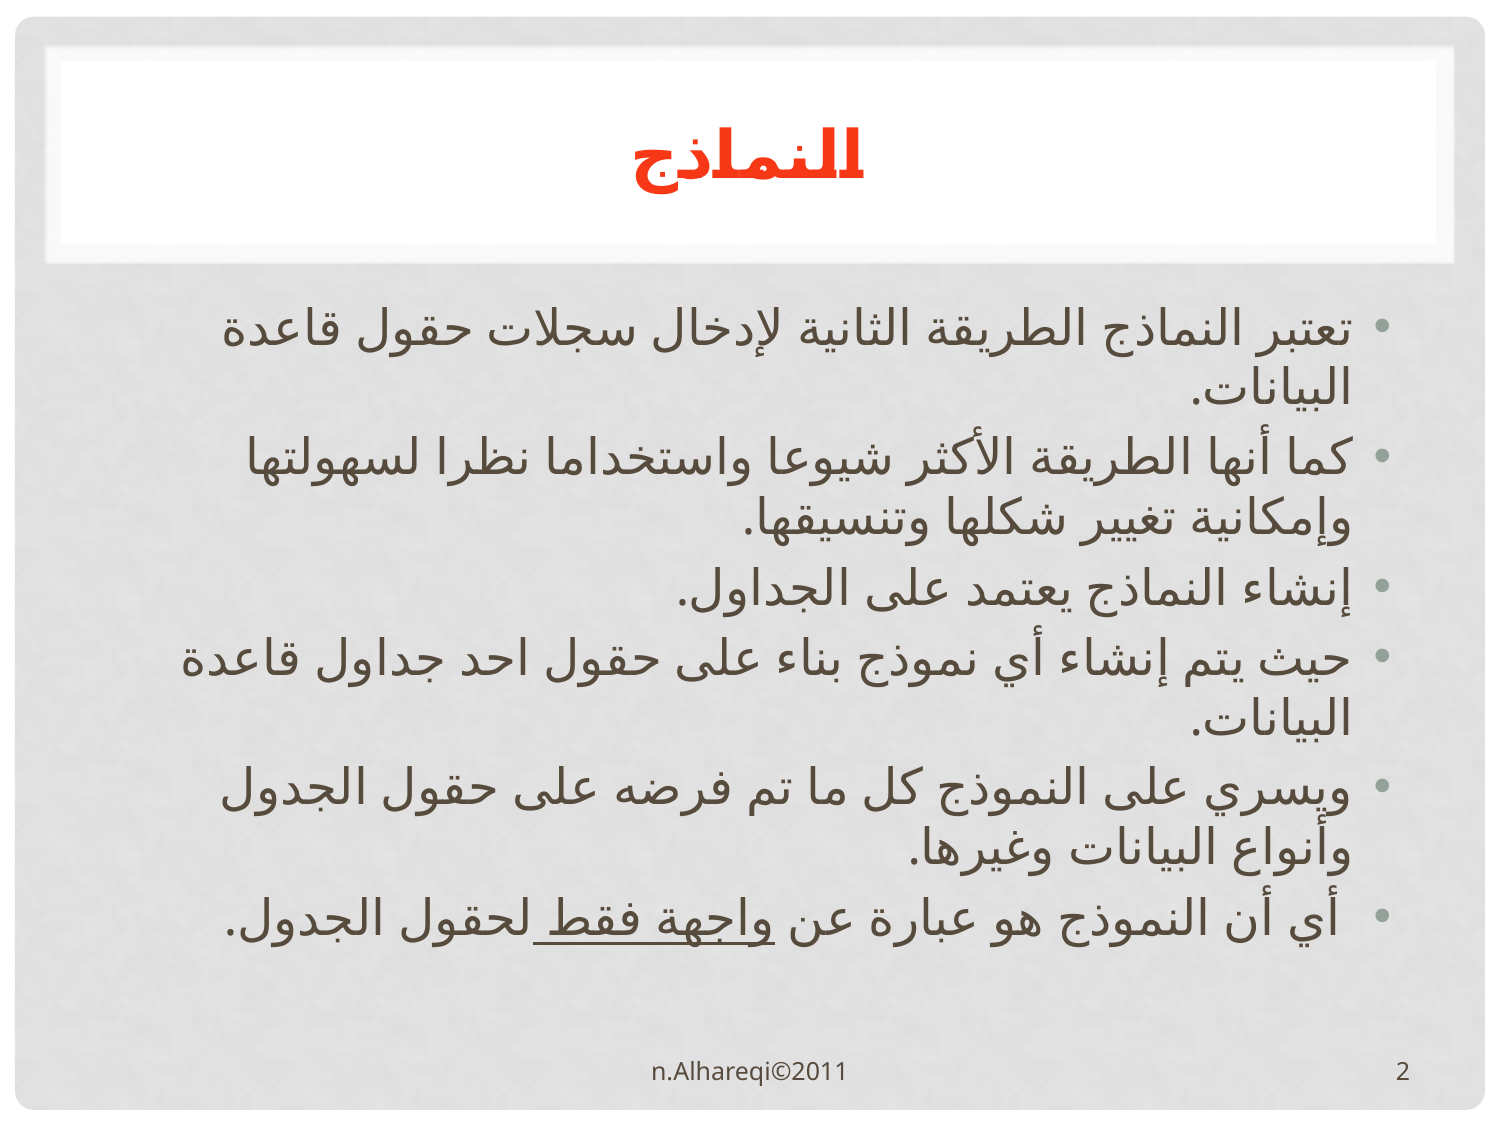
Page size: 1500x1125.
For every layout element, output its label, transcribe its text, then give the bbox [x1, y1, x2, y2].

footer n.Alhareqi©2011 [512, 1042, 988, 1103]
list تعتبر النماذج الطريقة الثانية لإدخال سجلات حقول قاعدة البيانات. كما أنها الطريقة الأكثر شيوعا واستخداما نظرا لسهولتها وإمكانية تغيير شكلها وتنسيقها. إنشاء النماذج يعتمد على الجداول. حيث يتم إنشاء أي نموذج بناء على حقول احد جداول قاعدة البيانات. ويسري على النموذج كل ما تم فرضه على حقول الجدول وأنواع البيانات وغيرها. أي أن النموذج هو عبارة عن واجهة فقط لحقول الجدول. [75, 287, 1425, 1005]
slide_number 2 [1074, 1042, 1425, 1103]
title النماذج [69, 66, 1425, 238]
